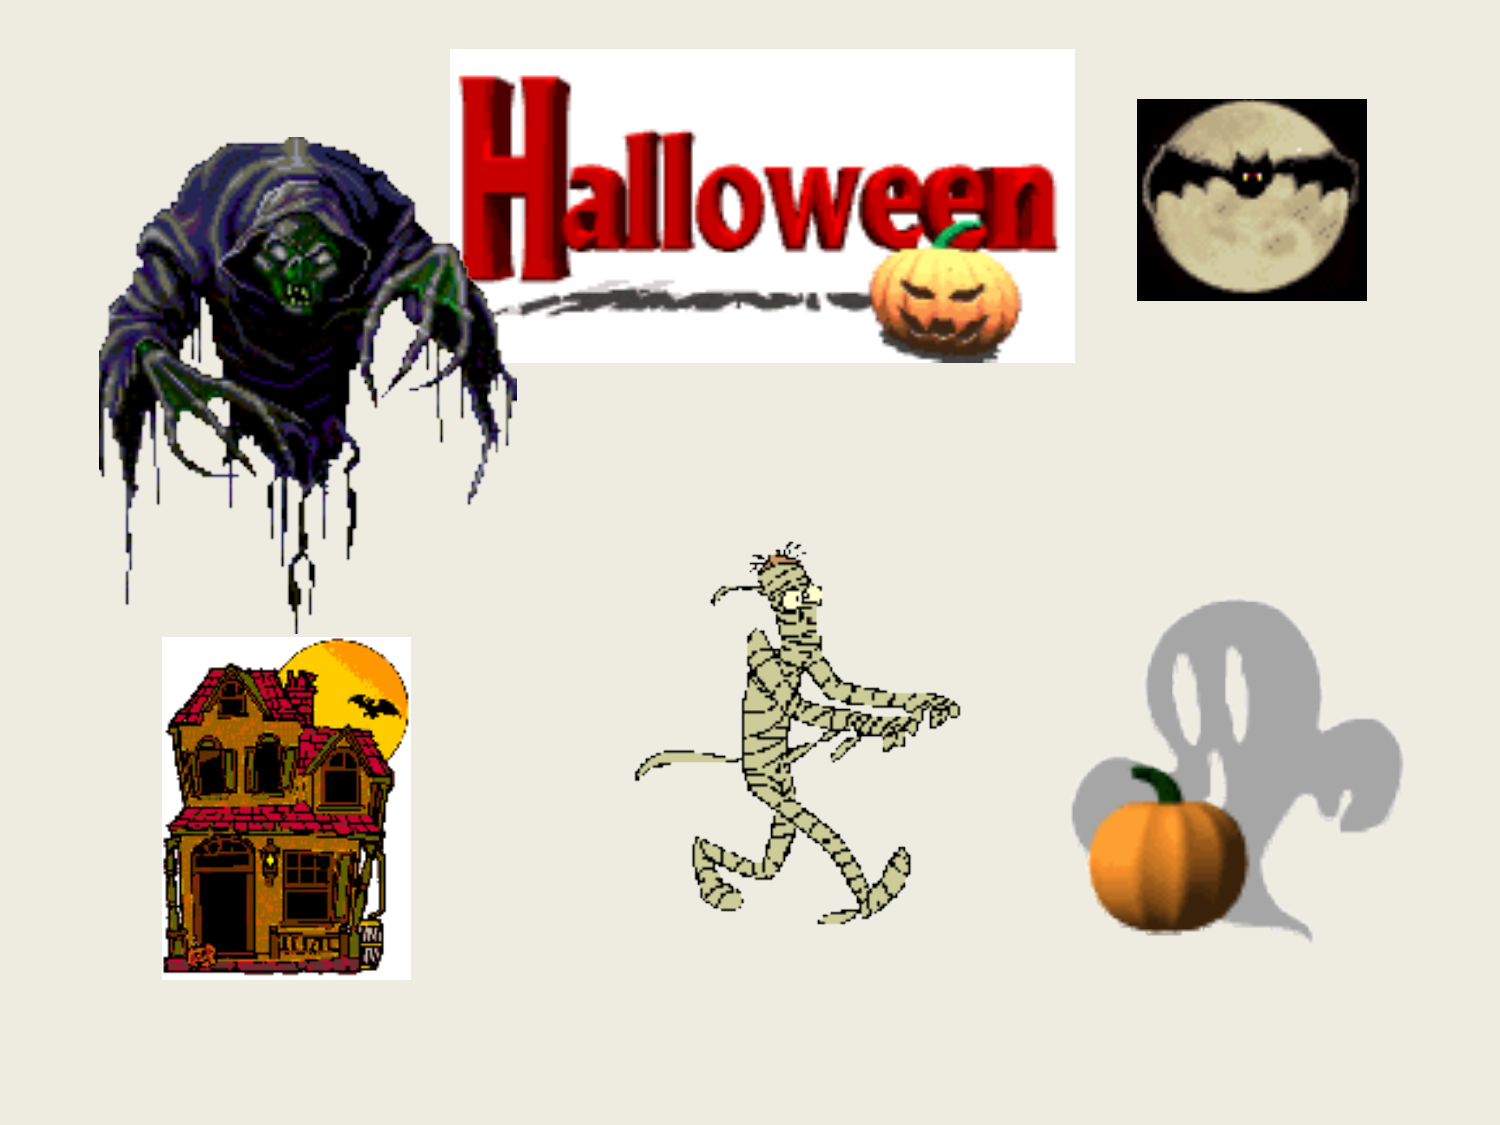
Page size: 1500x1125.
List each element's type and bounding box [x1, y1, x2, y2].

picture [1049, 586, 1429, 966]
picture [99, 49, 1076, 634]
picture [162, 642, 412, 981]
picture [1137, 99, 1368, 302]
picture [612, 537, 1003, 928]
